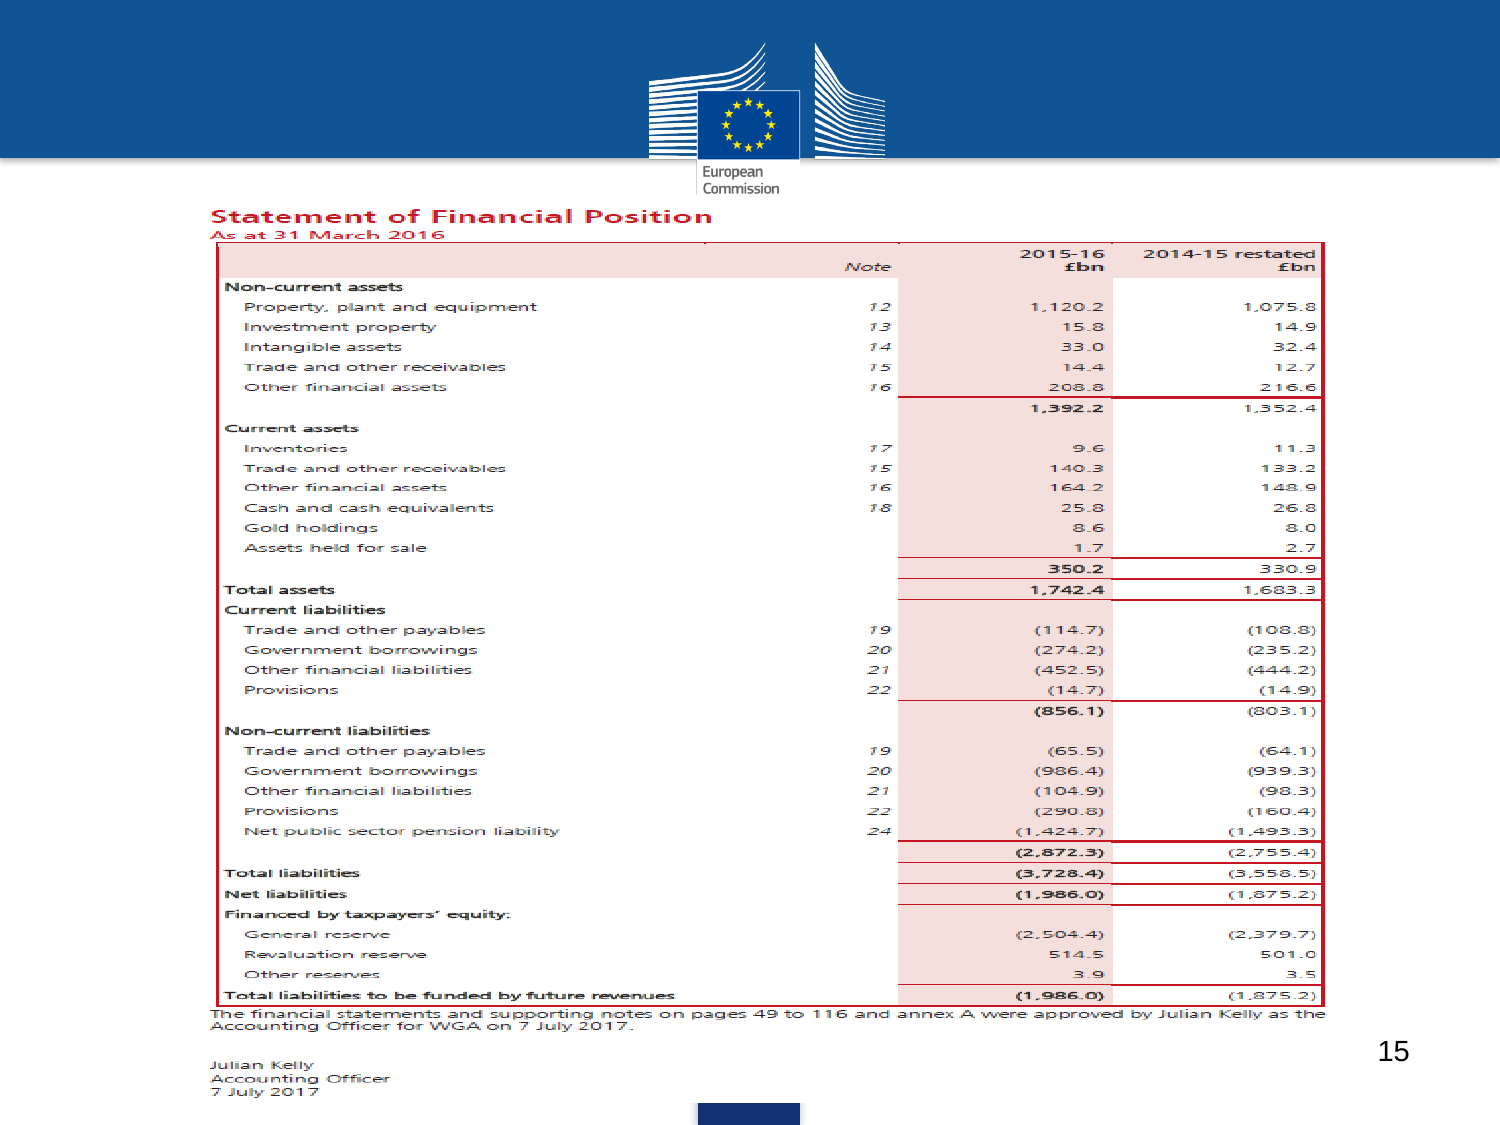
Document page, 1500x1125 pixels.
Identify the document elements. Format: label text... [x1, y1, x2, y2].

picture [159, 42, 1373, 1103]
slide_number 15 [1376, 1024, 1426, 1103]
